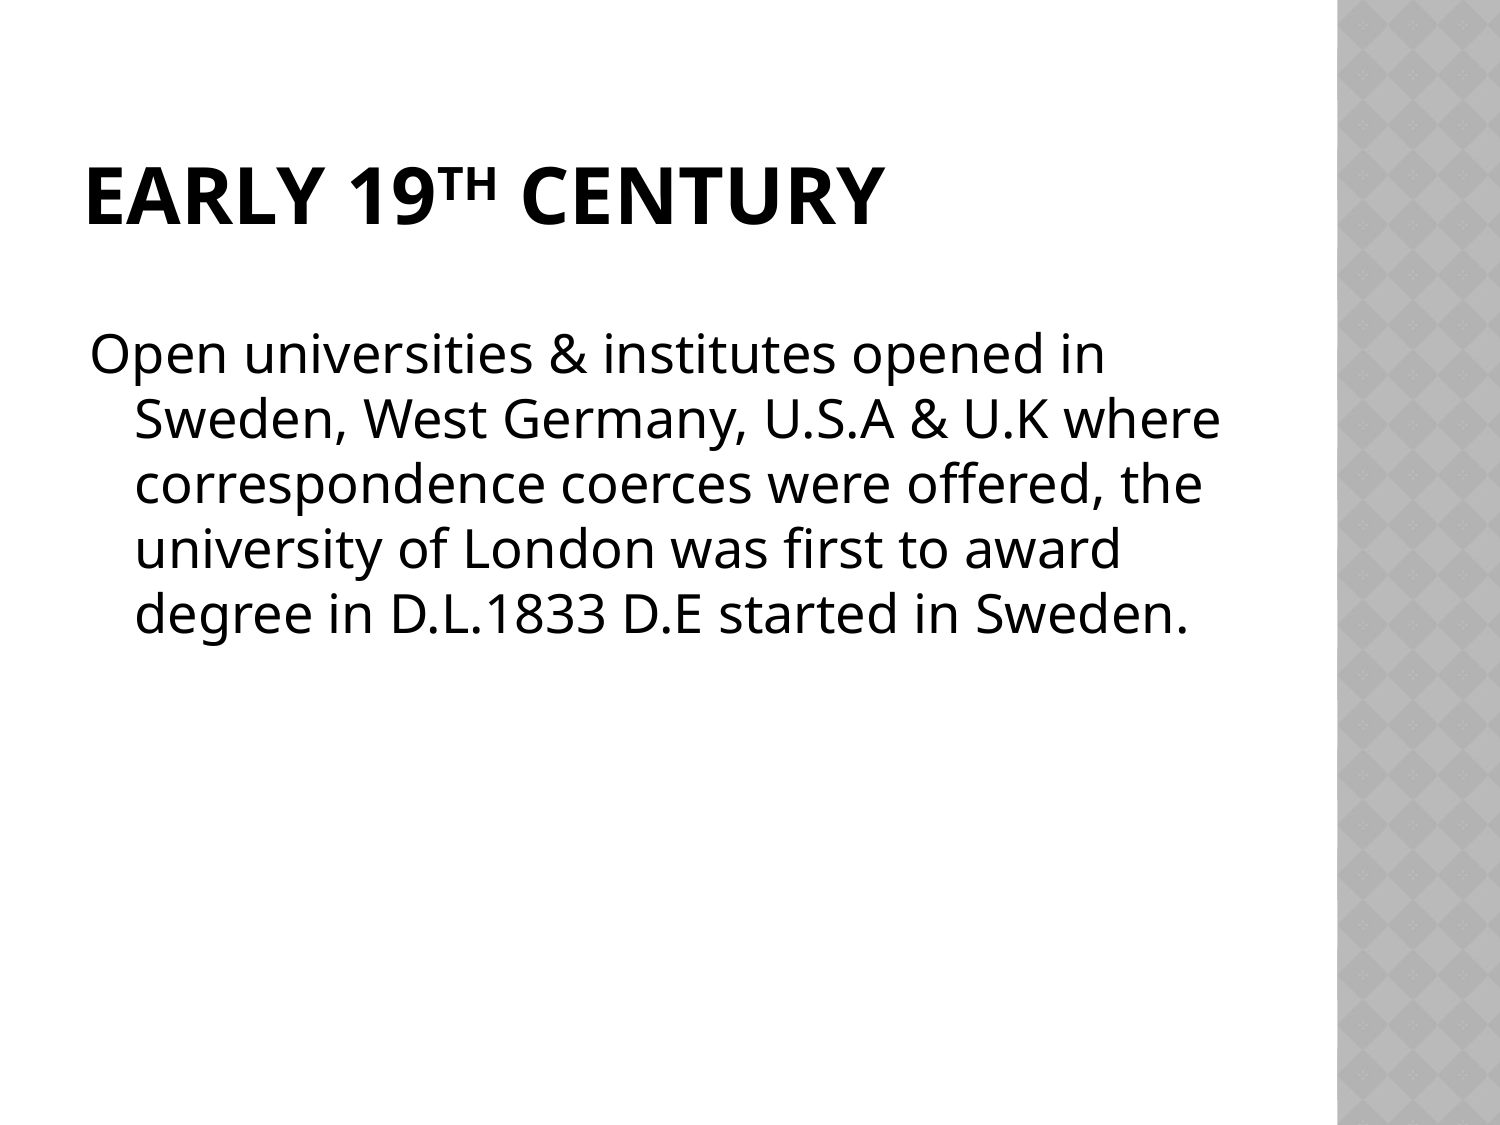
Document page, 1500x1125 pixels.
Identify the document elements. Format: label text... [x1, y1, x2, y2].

list Open universities & institutes opened in Sweden, West Germany, U.S.A & U.K where correspondence coerces were offered, the university of London was first to award degree in D.L.1833 D.E started in Sweden. [75, 312, 1300, 1050]
title Early 19th Century [75, 52, 1263, 240]
